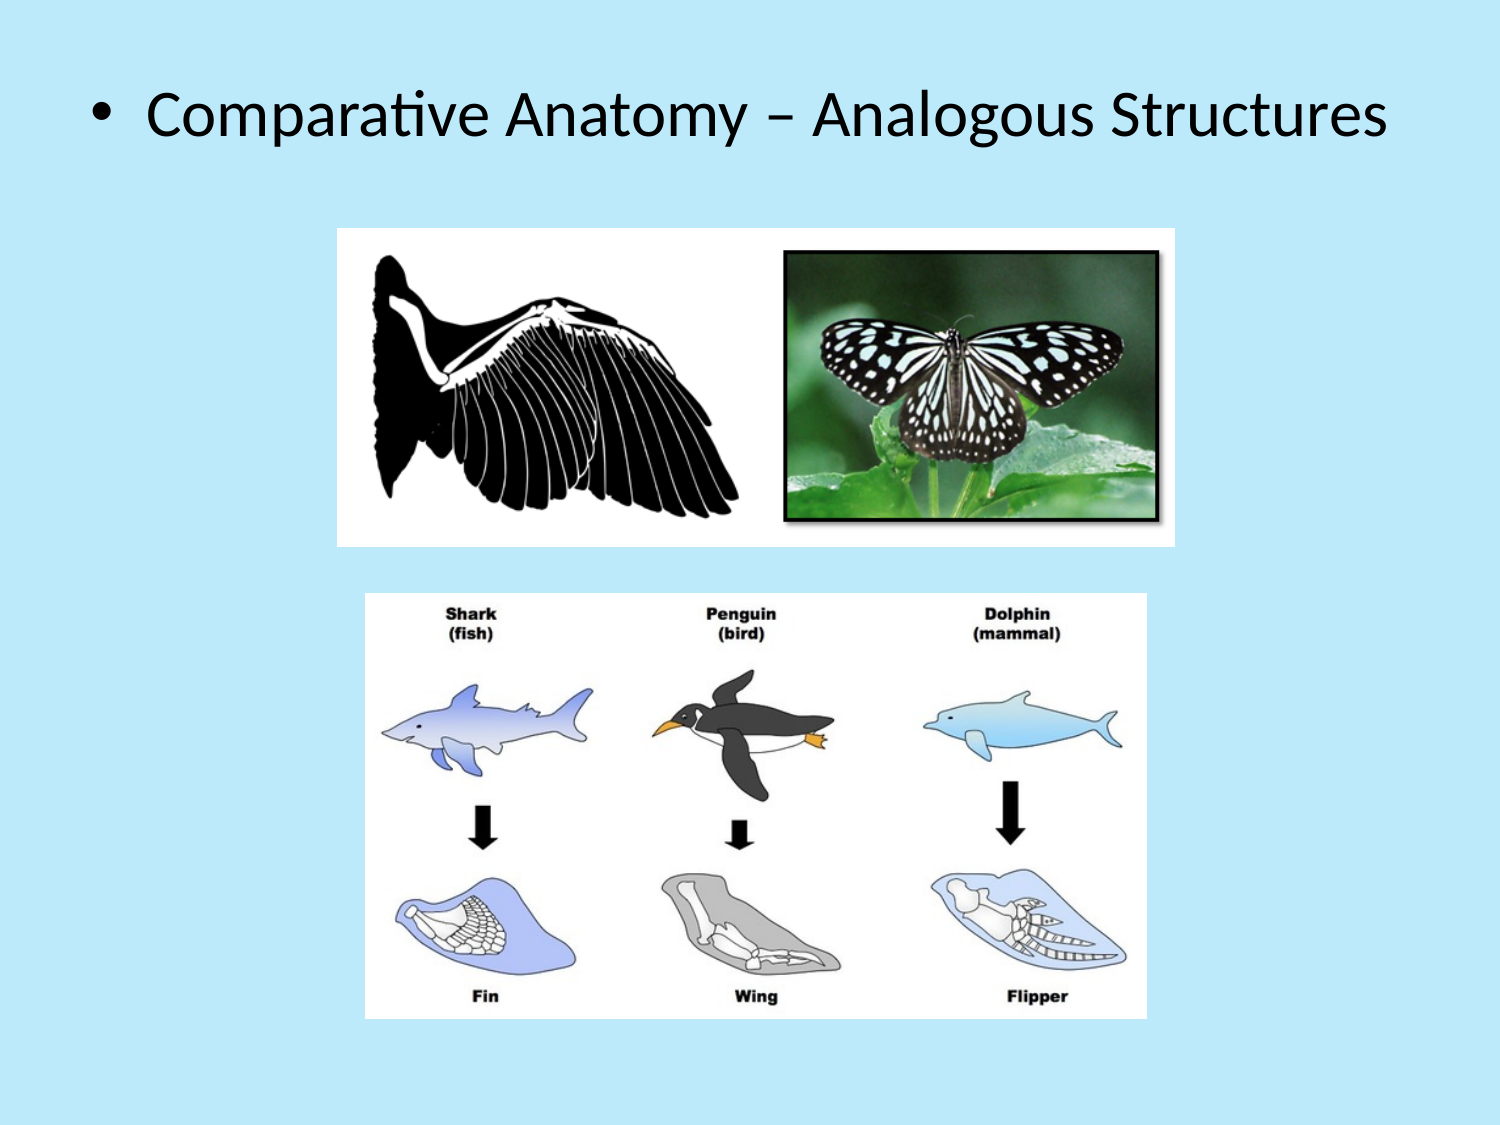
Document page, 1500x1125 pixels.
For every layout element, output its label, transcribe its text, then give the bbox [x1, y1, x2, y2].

picture [365, 593, 1148, 1019]
list Comparative Anatomy – Analogous Structures [75, 62, 1425, 1005]
picture [337, 228, 1176, 547]
